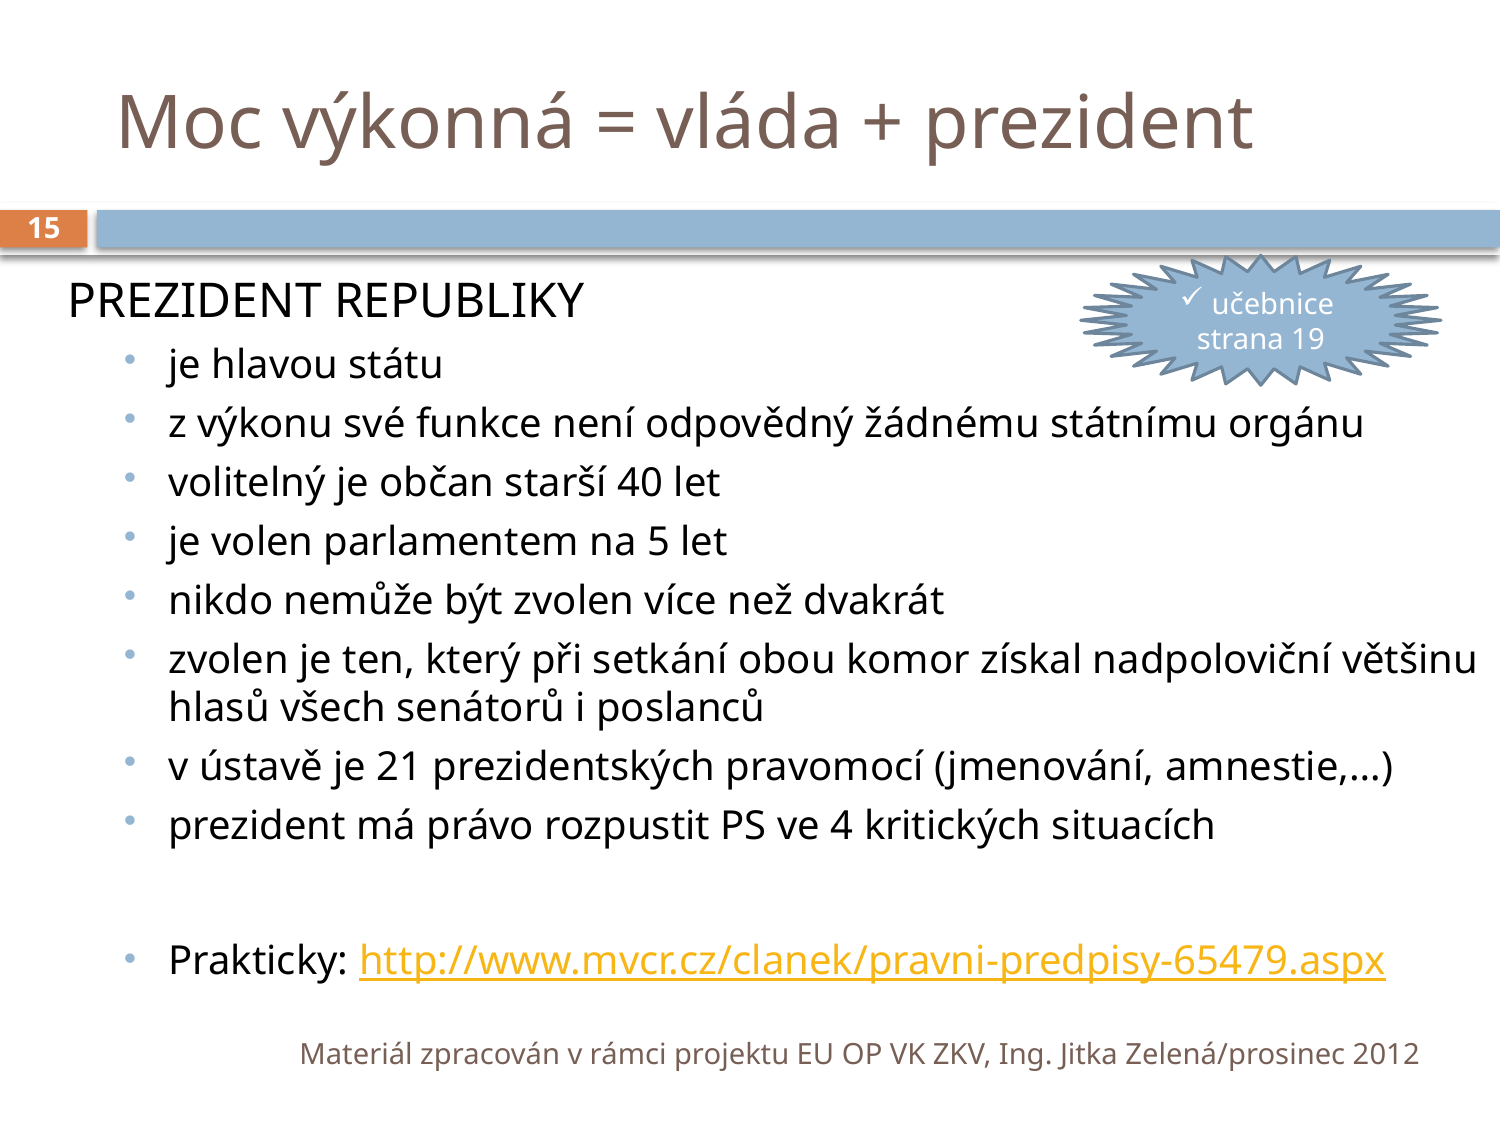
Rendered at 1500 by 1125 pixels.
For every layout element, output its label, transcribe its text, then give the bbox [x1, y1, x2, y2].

footer Materiál zpracován v rámci projektu EU OP VK ZKV, Ing. Jitka Zelená/prosinec 2012 [194, 1023, 1436, 1084]
slide_number 15 [0, 208, 88, 249]
list PREZIDENT REPUBLIKY je hlavou státu z výkonu své funkce není odpovědný žádnému státnímu orgánu volitelný je občan starší 40 let je volen parlamentem na 5 let nikdo nemůže být zvolen více než dvakrát zvolen je ten, který při setkání obou komor získal nadpoloviční většinu hlasů všech senátorů i poslanců v ústavě je 21 prezidentských pravomocí (jmenování, amnestie,…) prezident má právo rozpustit PS ve 4 kritických situacích Prakticky: http://www.mvcr.cz/clanek/pravni-predpisy-65479.aspx [53, 262, 1500, 1000]
title Moc výkonná = vláda + prezident [100, 37, 1438, 200]
text_box učebnice strana 19 [1079, 253, 1443, 387]
